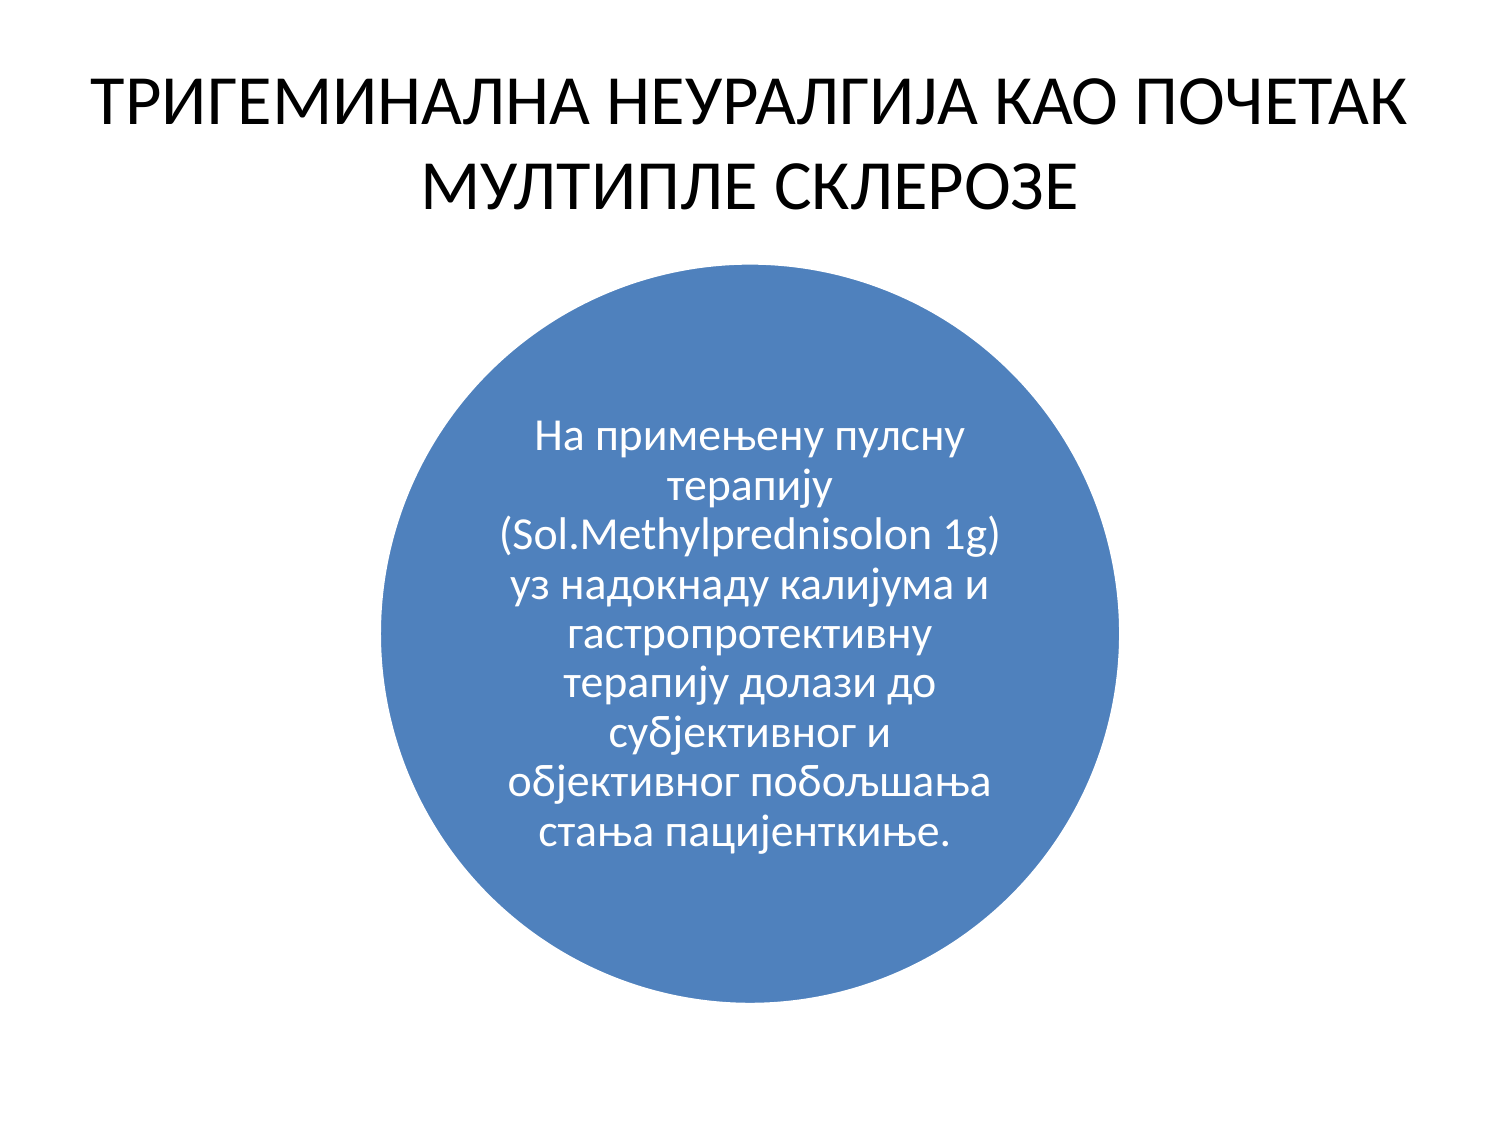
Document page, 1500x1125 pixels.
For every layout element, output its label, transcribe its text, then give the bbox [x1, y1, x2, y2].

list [74, 262, 1426, 1006]
title ТРИГЕМИНАЛНА НЕУРАЛГИЈА КАО ПОЧЕТАК МУЛТИПЛЕ СКЛЕРОЗЕ [75, 45, 1425, 233]
